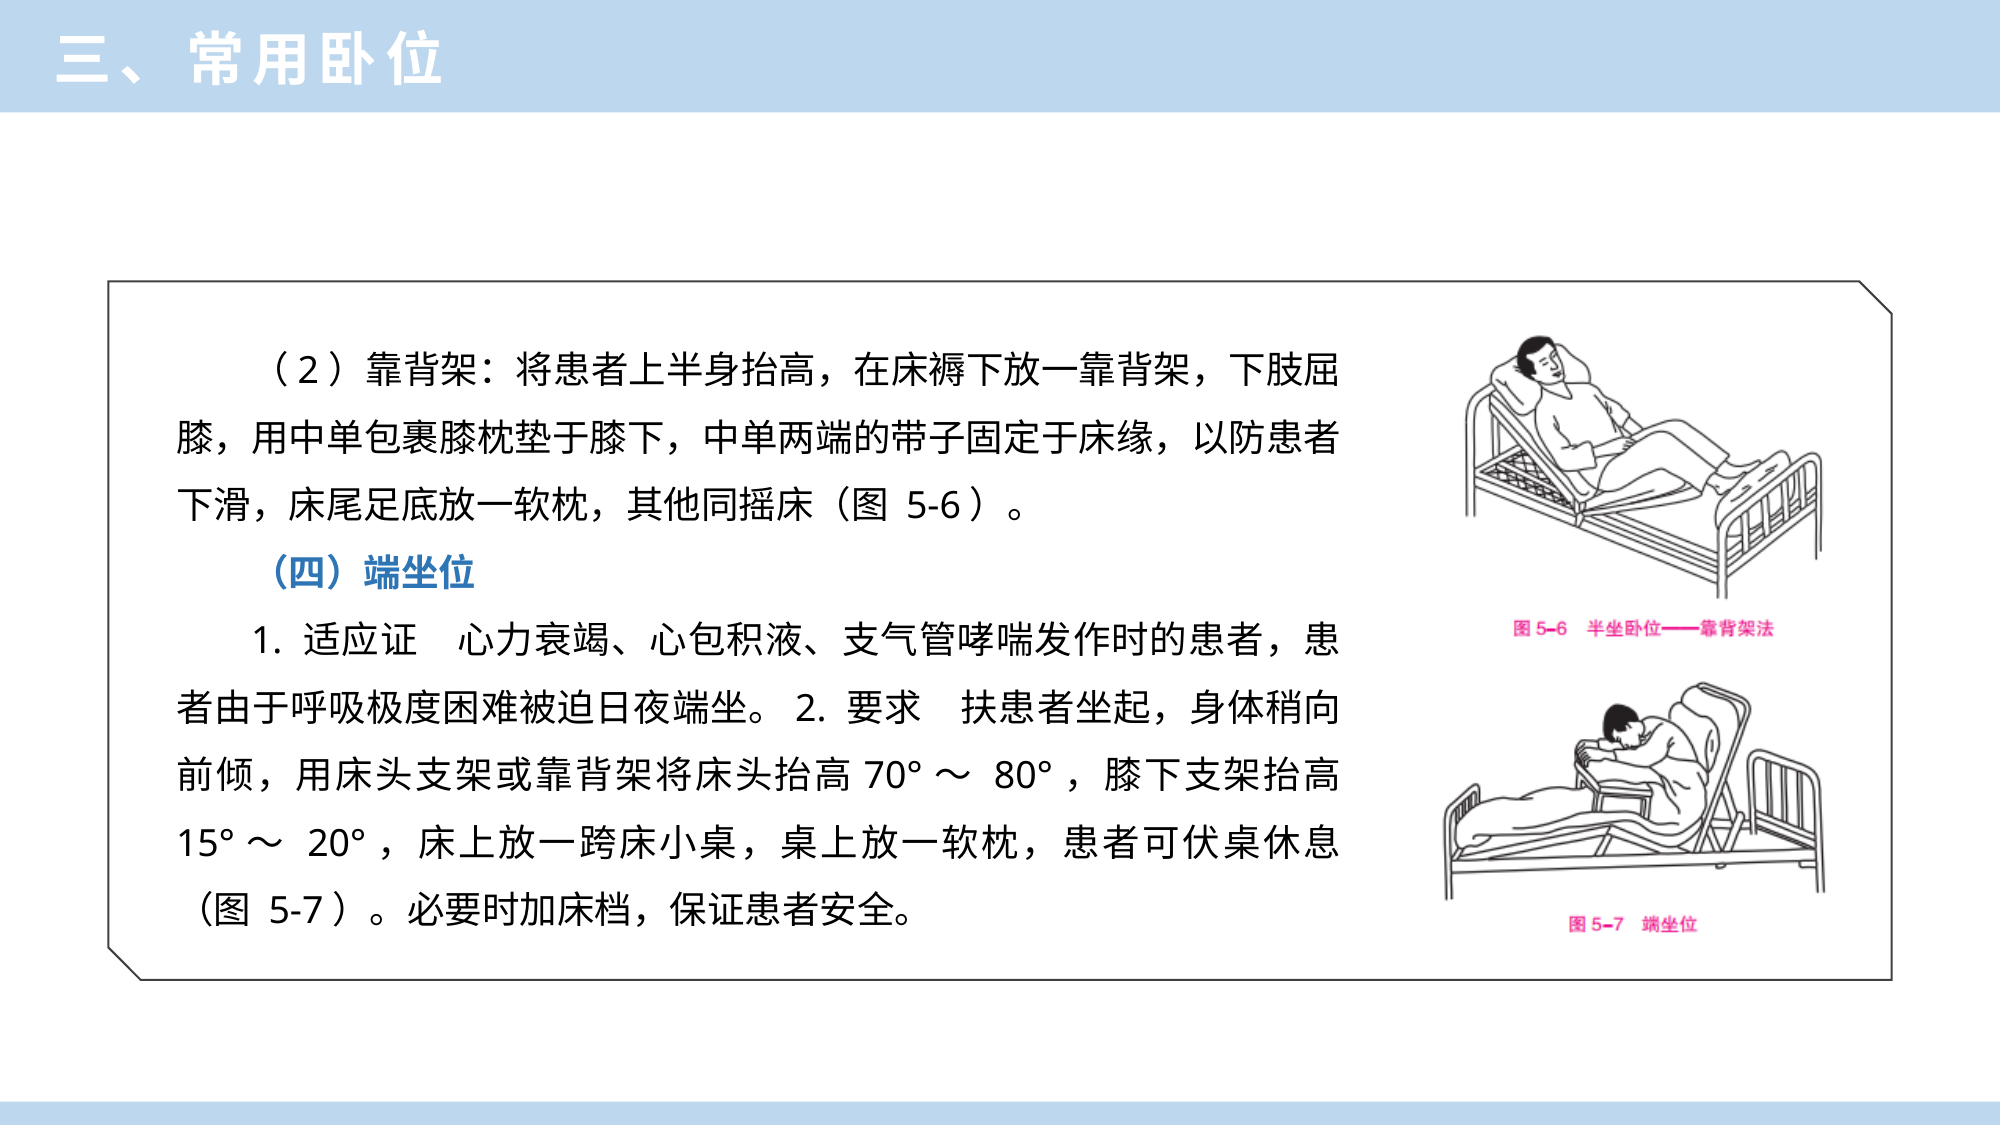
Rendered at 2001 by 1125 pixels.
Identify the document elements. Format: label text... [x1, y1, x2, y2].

text_box [107, 280, 1893, 981]
picture [1407, 680, 1858, 945]
text_box （2）靠背架：将患者上半身抬高，在床褥下放一靠背架，下肢屈膝，用中单包裹膝枕垫于膝下，中单两端的带子固定于床缘，以防患者下滑，床尾足底放一软枕，其他同摇床（图 5-6）。 （四）端坐位 1. 适应证 心力衰竭、心包积液、支气管哮喘发作时的患者，患者由于呼吸极度困难被迫日夜端坐。2. 要求 扶患者坐起，身体稍向前倾，用床头支架或靠背架将床头抬高70°～ 80°，膝下支架抬高 15°～ 20°，床上放一跨床小桌，桌上放一软枕，患者可伏桌休息（图 5-7）。必要时加床档，保证患者安全。 [161, 316, 1356, 939]
picture [1458, 331, 1844, 646]
text_box 三、常用卧位 [41, 16, 456, 98]
